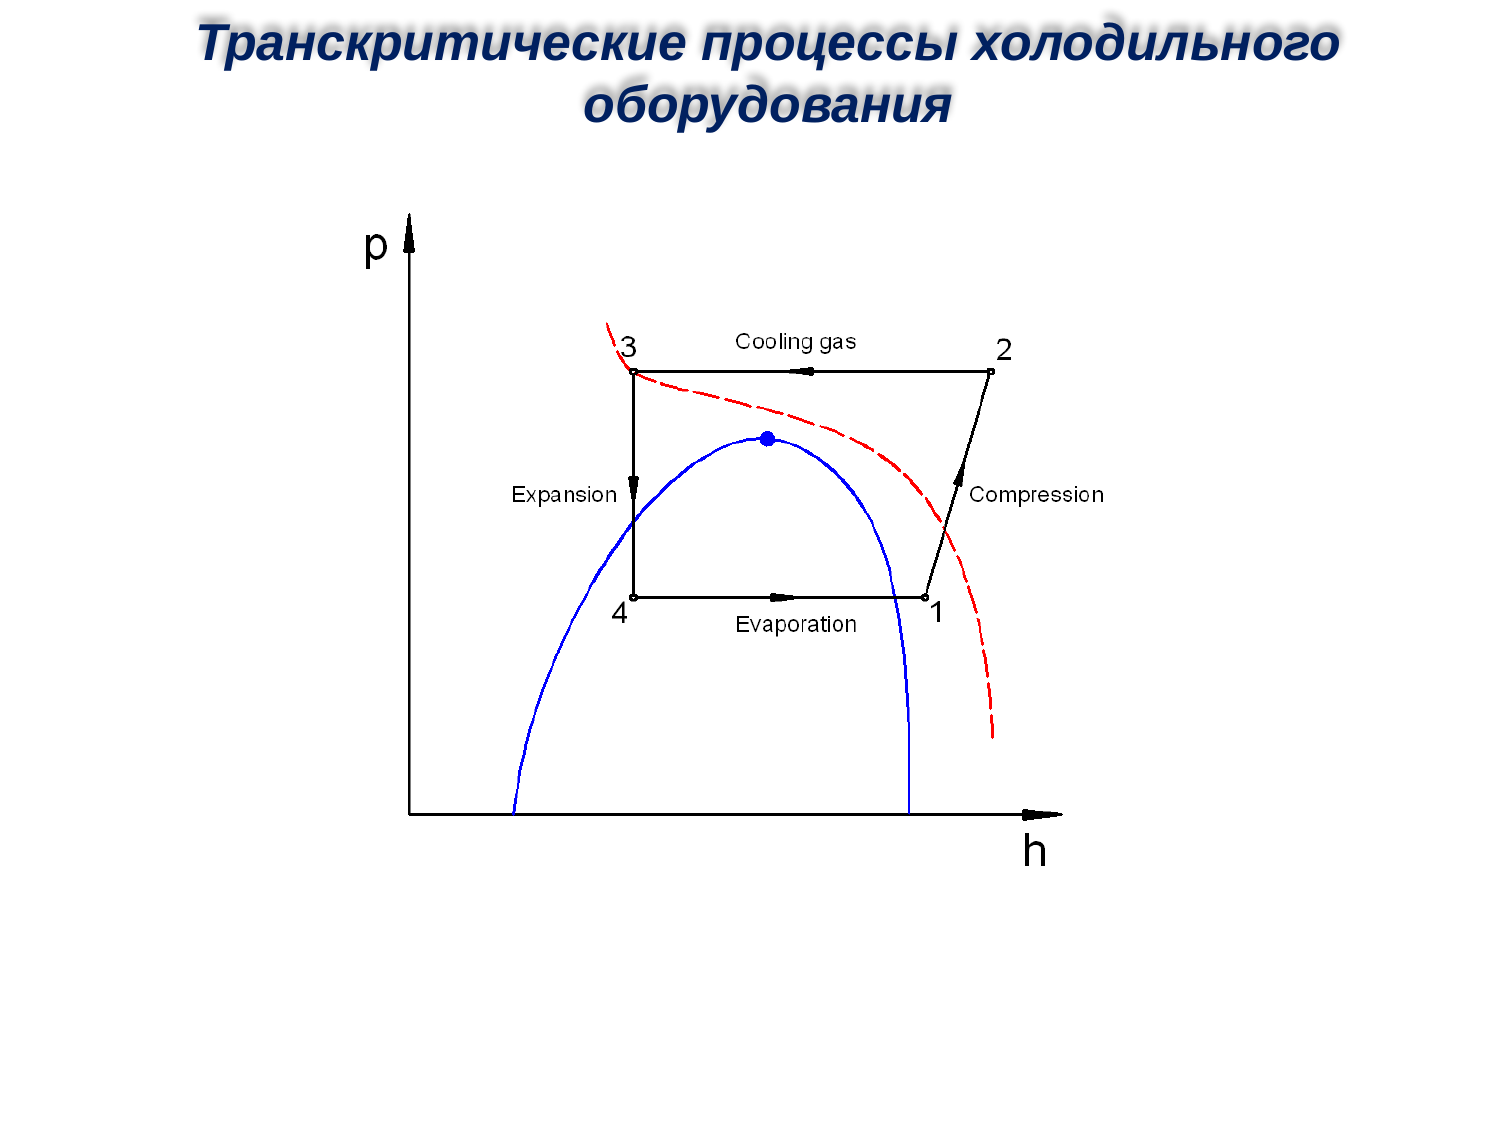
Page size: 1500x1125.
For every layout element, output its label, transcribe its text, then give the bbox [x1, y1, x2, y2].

title Транскритические процессы холодильного оборудования [93, 0, 1444, 141]
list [339, 198, 1123, 882]
